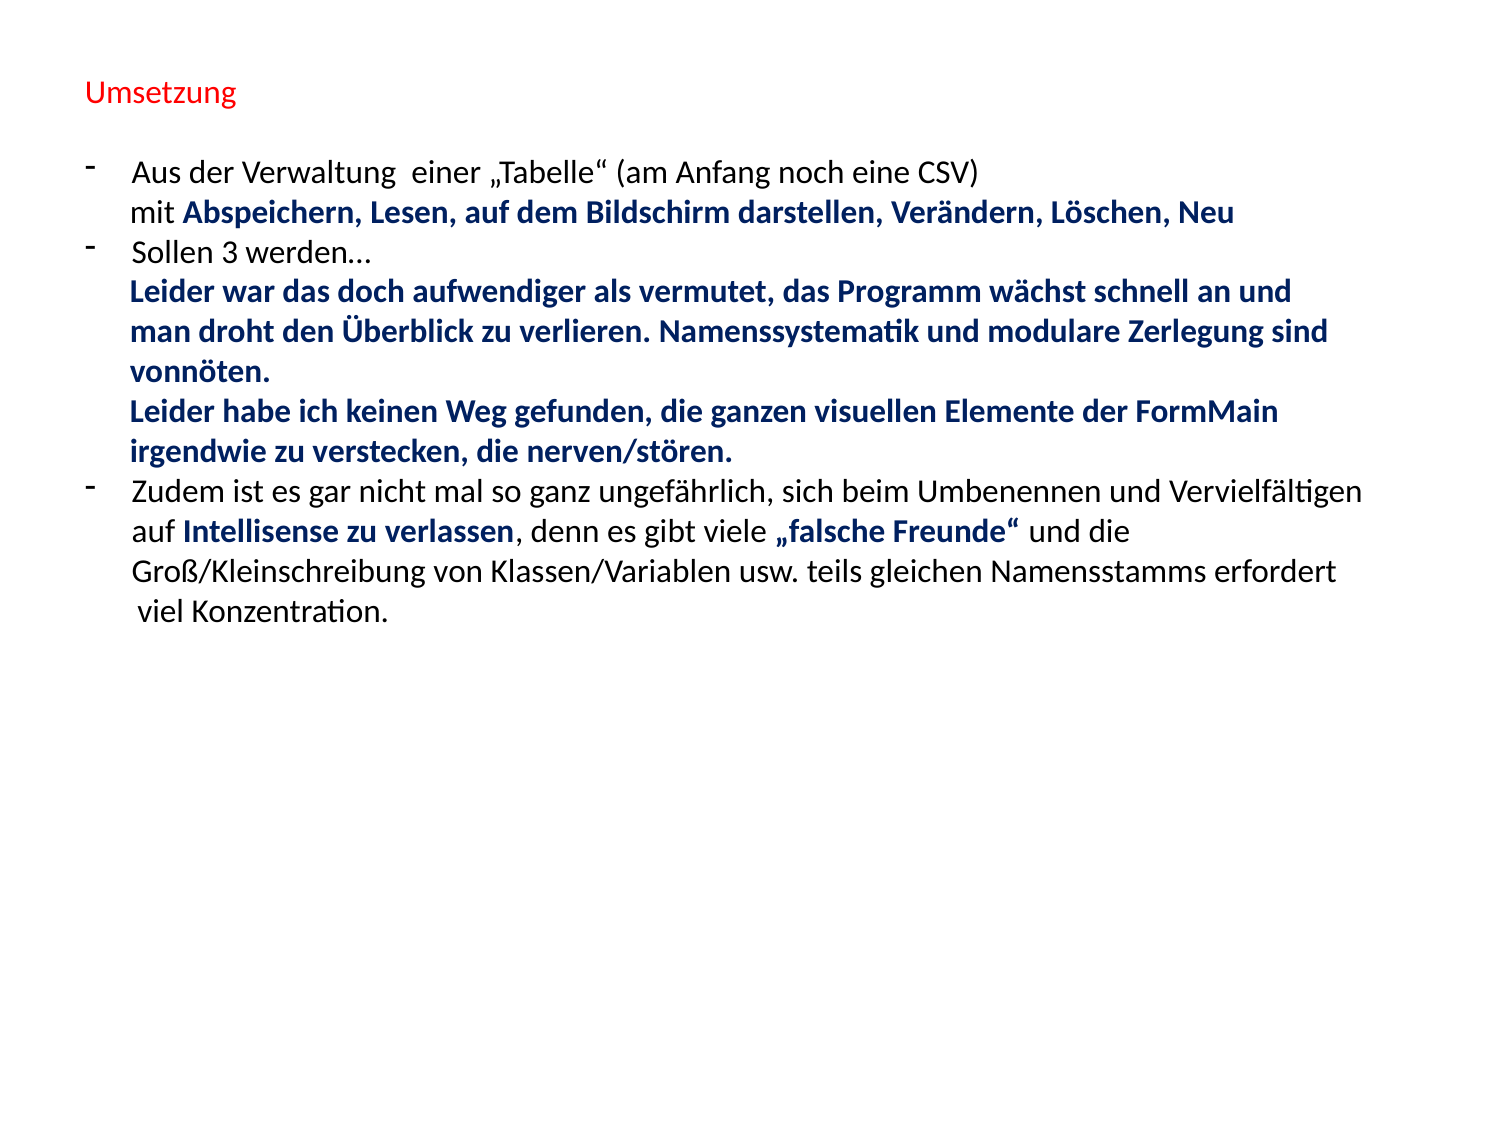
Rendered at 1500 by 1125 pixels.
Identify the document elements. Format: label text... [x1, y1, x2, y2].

text_box Umsetzung Aus der Verwaltung einer „Tabelle“ (am Anfang noch eine CSV) mit Abspeichern, Lesen, auf dem Bildschirm darstellen, Verändern, Löschen, Neu Sollen 3 werden… Leider war das doch aufwendiger als vermutet, das Programm wächst schnell an und man droht den Überblick zu verlieren. Namenssystematik und modulare Zerlegung sind vonnöten. Leider habe ich keinen Weg gefunden, die ganzen visuellen Elemente der FormMain irgendwie zu verstecken, die nerven/stören. Zudem ist es gar nicht mal so ganz ungefährlich, sich beim Umbenennen und Vervielfältigen auf Intellisense zu verlassen, denn es gibt viele „falsche Freunde“ und die Groß/Kleinschreibung von Klassen/Variablen usw. teils gleichen Namensstamms erfordert viel Konzentration. [70, 62, 1423, 637]
